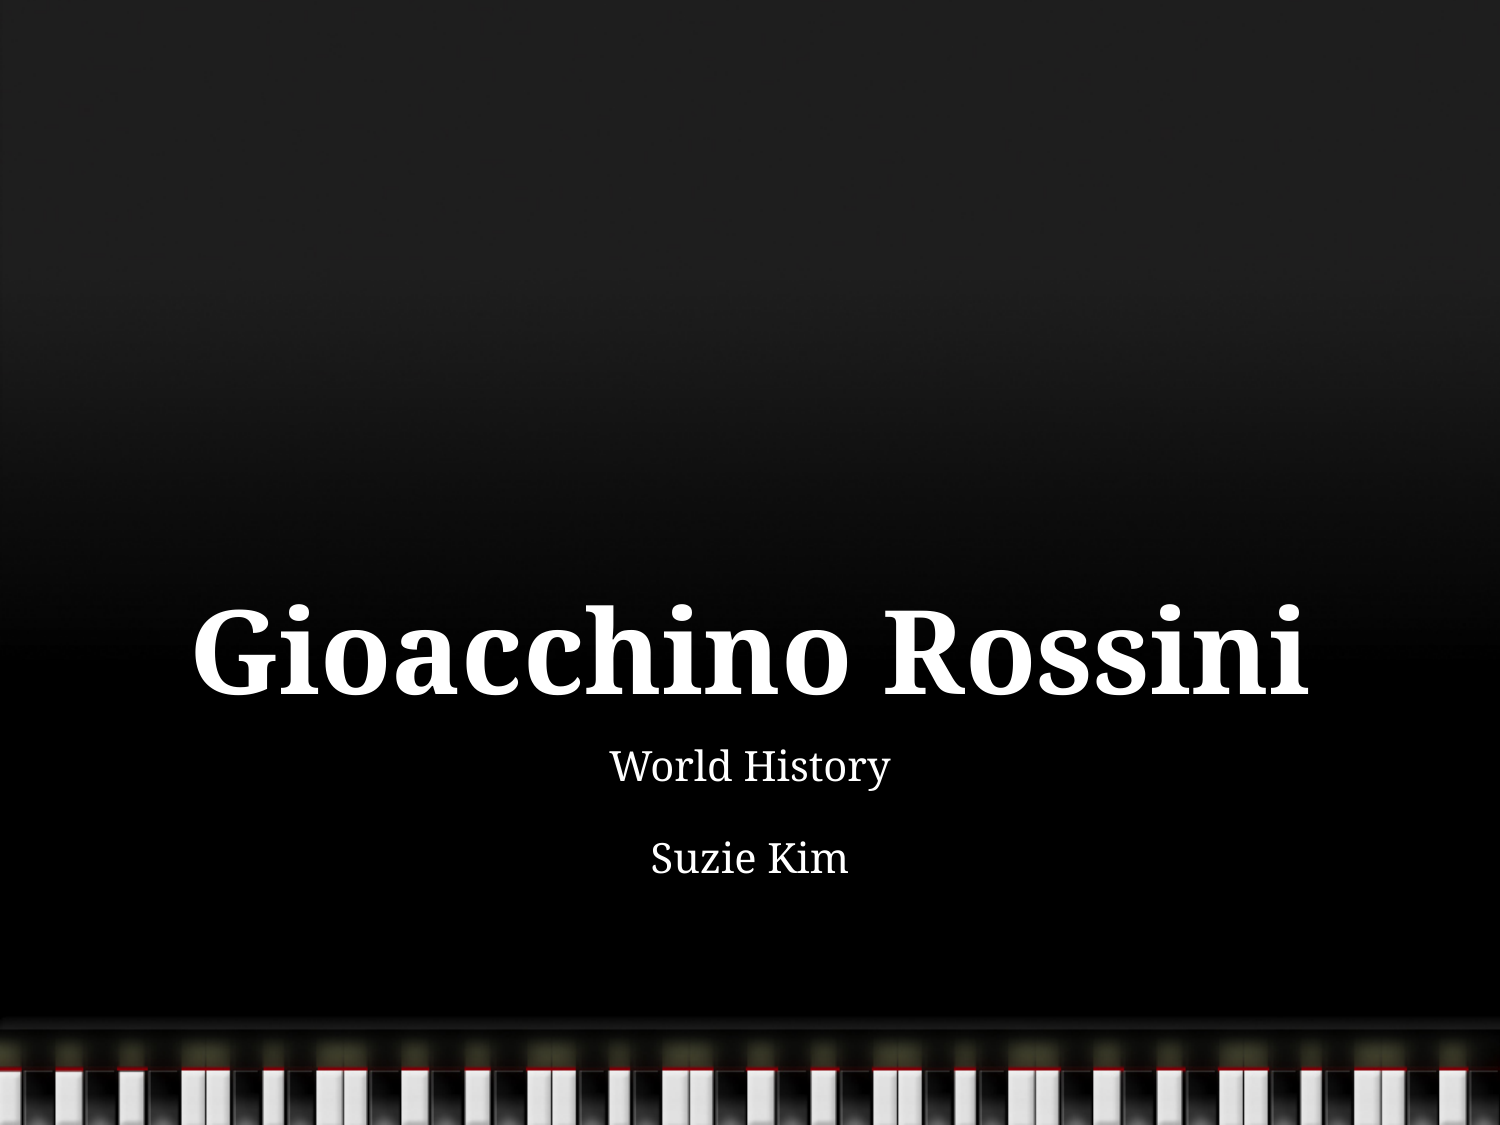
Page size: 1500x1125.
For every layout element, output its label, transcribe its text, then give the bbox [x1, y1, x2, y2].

picture [0, 0, 1500, 1125]
subtitle World History Suzie Kim [75, 732, 1425, 925]
title Gioacchino Rossini [75, 374, 1425, 725]
